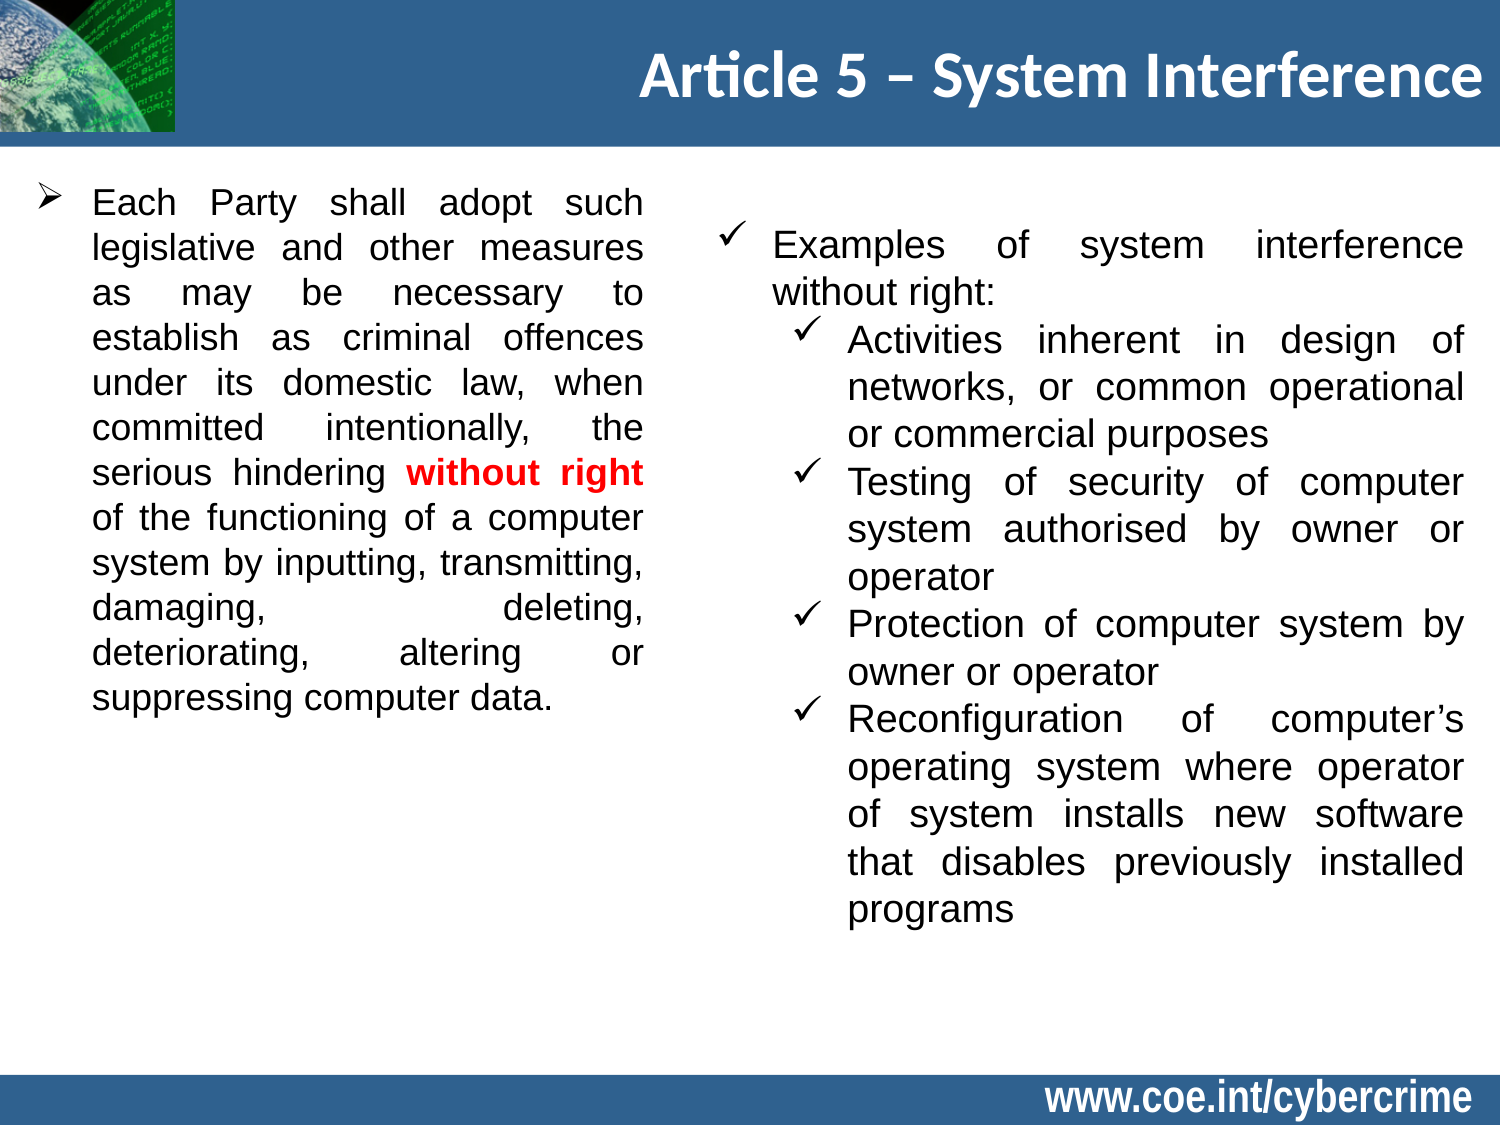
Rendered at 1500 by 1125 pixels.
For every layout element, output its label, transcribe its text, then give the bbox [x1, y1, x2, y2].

text_box [0, 1073, 1030, 1125]
text_box Article 5 – System Interference [0, 0, 1500, 149]
text_box Examples of system interference without right: Activities inherent in design of networks, or common operational or commercial purposes Testing of security of computer system authorised by owner or operator Protection of computer system by owner or operator Reconfiguration of computer’s operating system where operator of system installs new software that disables previously installed programs [701, 211, 1480, 939]
picture [0, 0, 175, 132]
text_box Each Party shall adopt such legislative and other measures as may be necessary to establish as criminal offences under its domestic law, when committed intentionally, the serious hindering without right of the functioning of a computer system by inputting, transmitting, damaging, deleting, deteriorating, altering or suppressing computer data. [20, 170, 659, 726]
text_box www.coe.int/cybercrime [1030, 1059, 1500, 1125]
